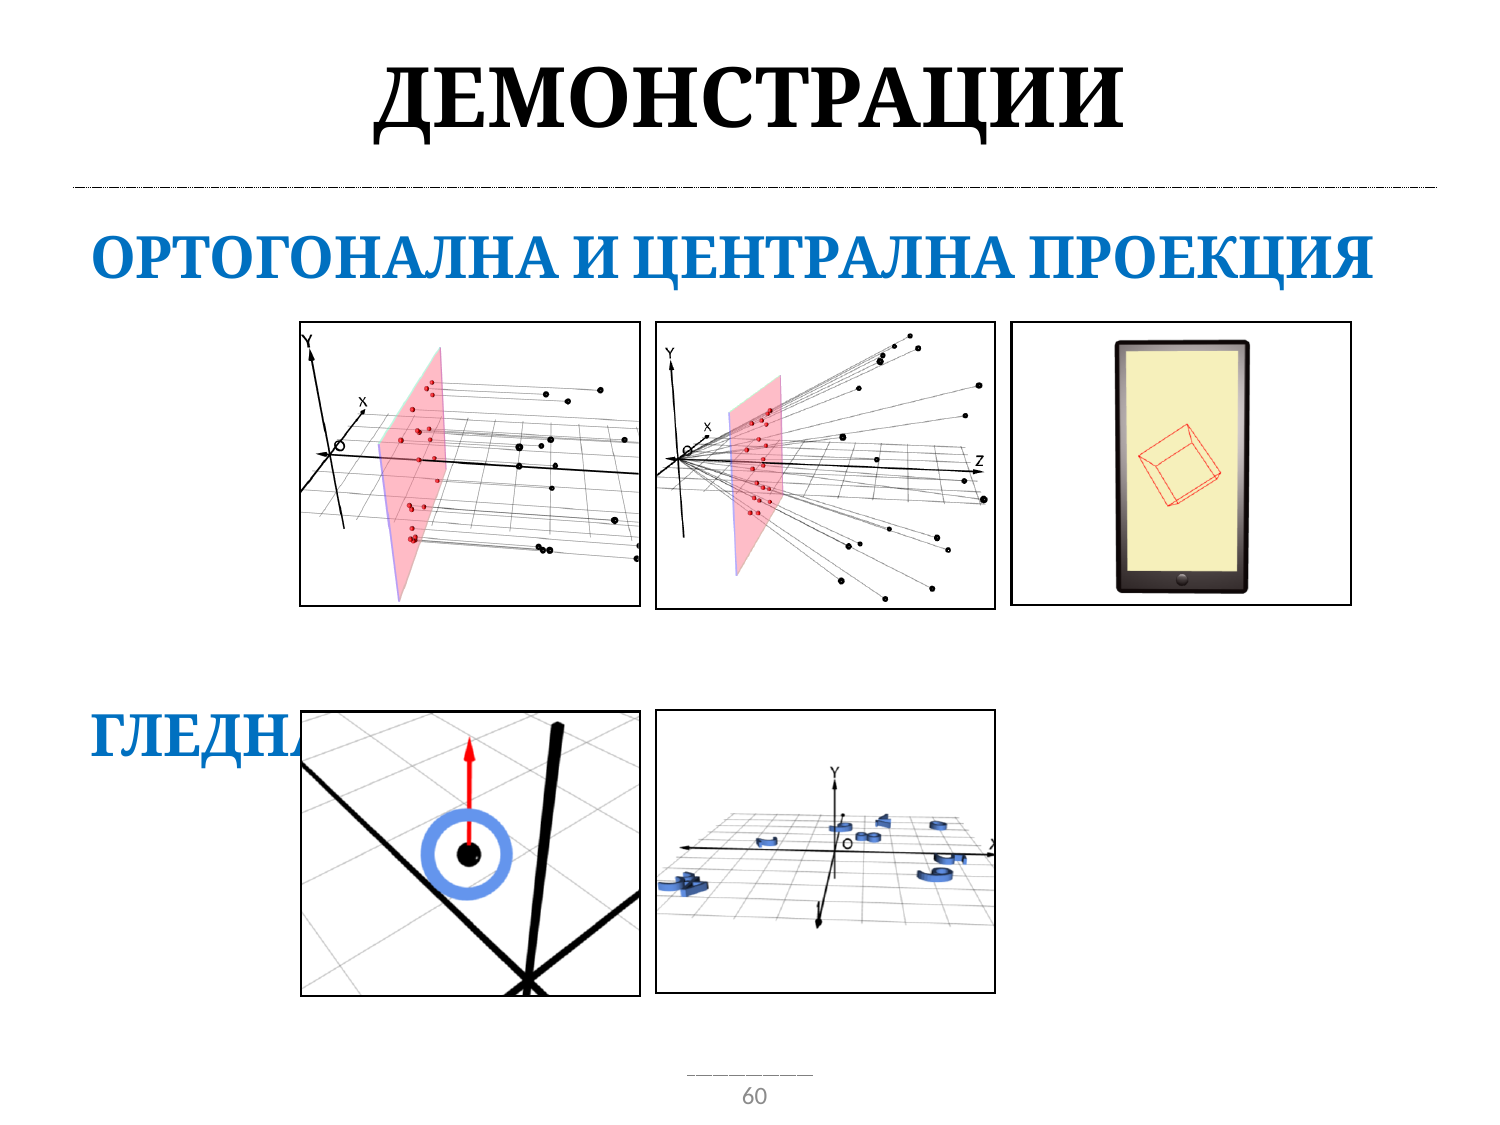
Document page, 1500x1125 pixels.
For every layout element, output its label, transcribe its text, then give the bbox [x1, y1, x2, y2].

picture [656, 323, 995, 609]
picture [301, 712, 640, 995]
slide_number 60 [579, 1065, 930, 1125]
picture [1012, 323, 1351, 604]
picture [656, 710, 995, 993]
list Ортогонална и централна проекция Гледна точка [75, 212, 1450, 1063]
picture [300, 323, 639, 605]
title Демонстрации [0, 0, 1500, 188]
